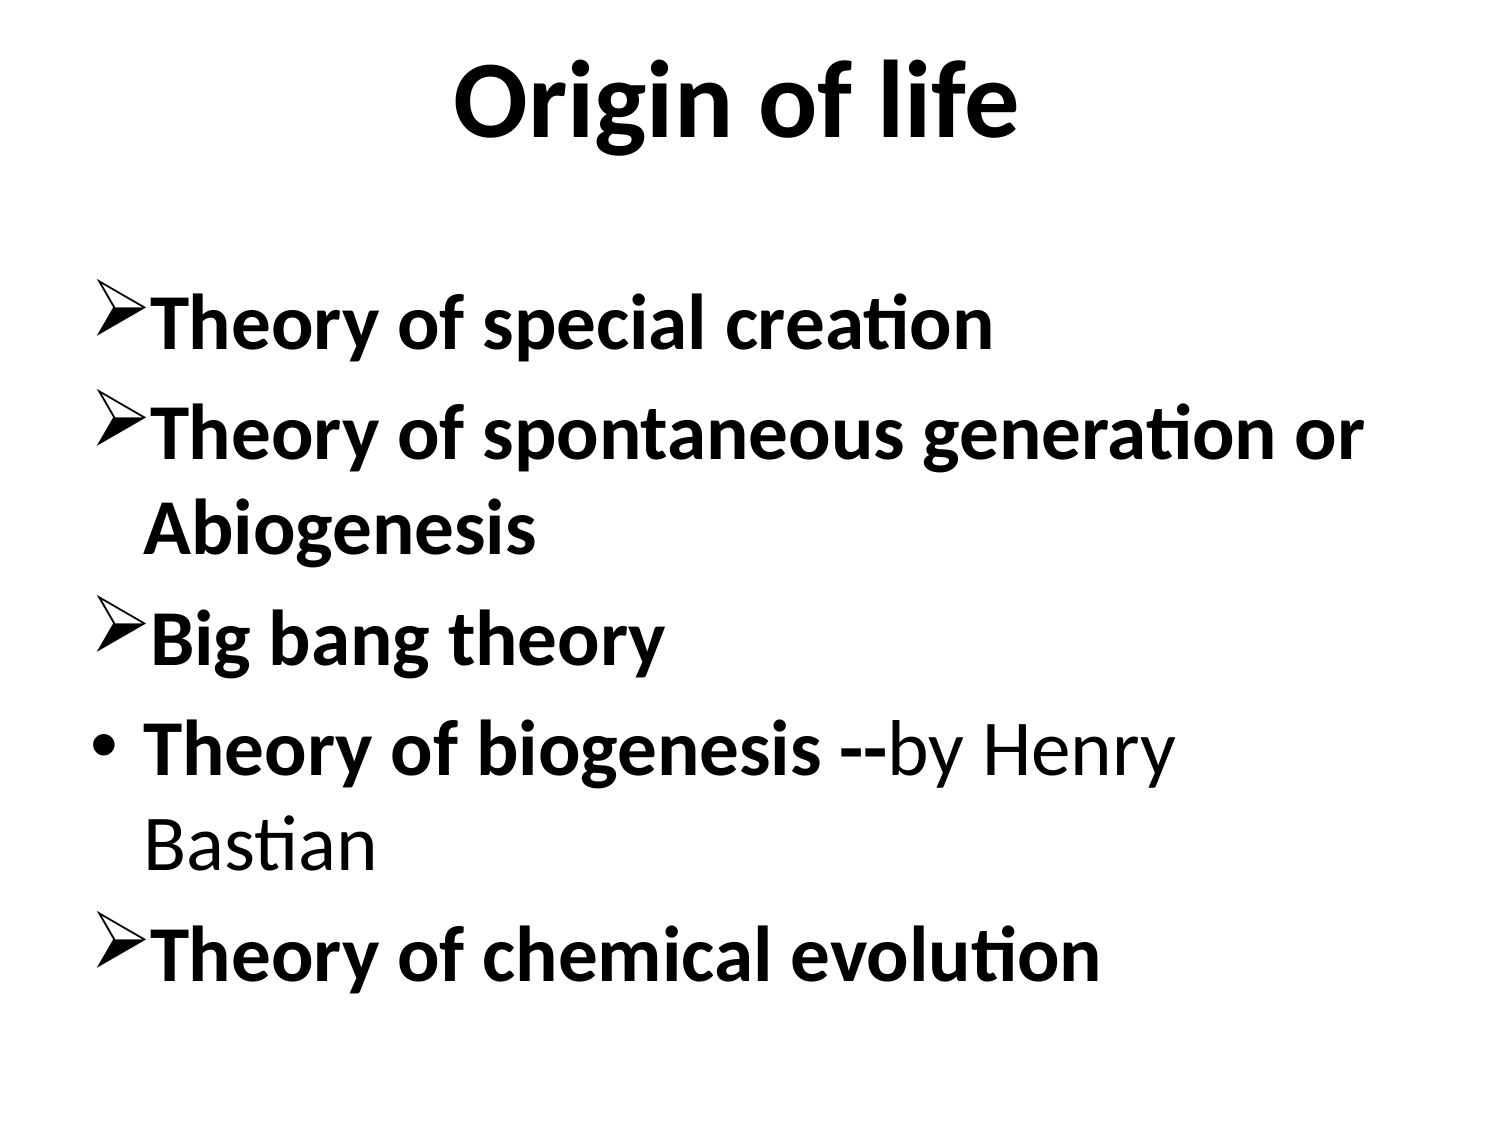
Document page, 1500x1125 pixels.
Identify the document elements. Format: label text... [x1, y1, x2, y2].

title Origin of life [75, 0, 1425, 188]
list Theory of special creation Theory of spontaneous generation or Abiogenesis Big bang theory Theory of biogenesis --by Henry Bastian Theory of chemical evolution [75, 262, 1425, 1005]
